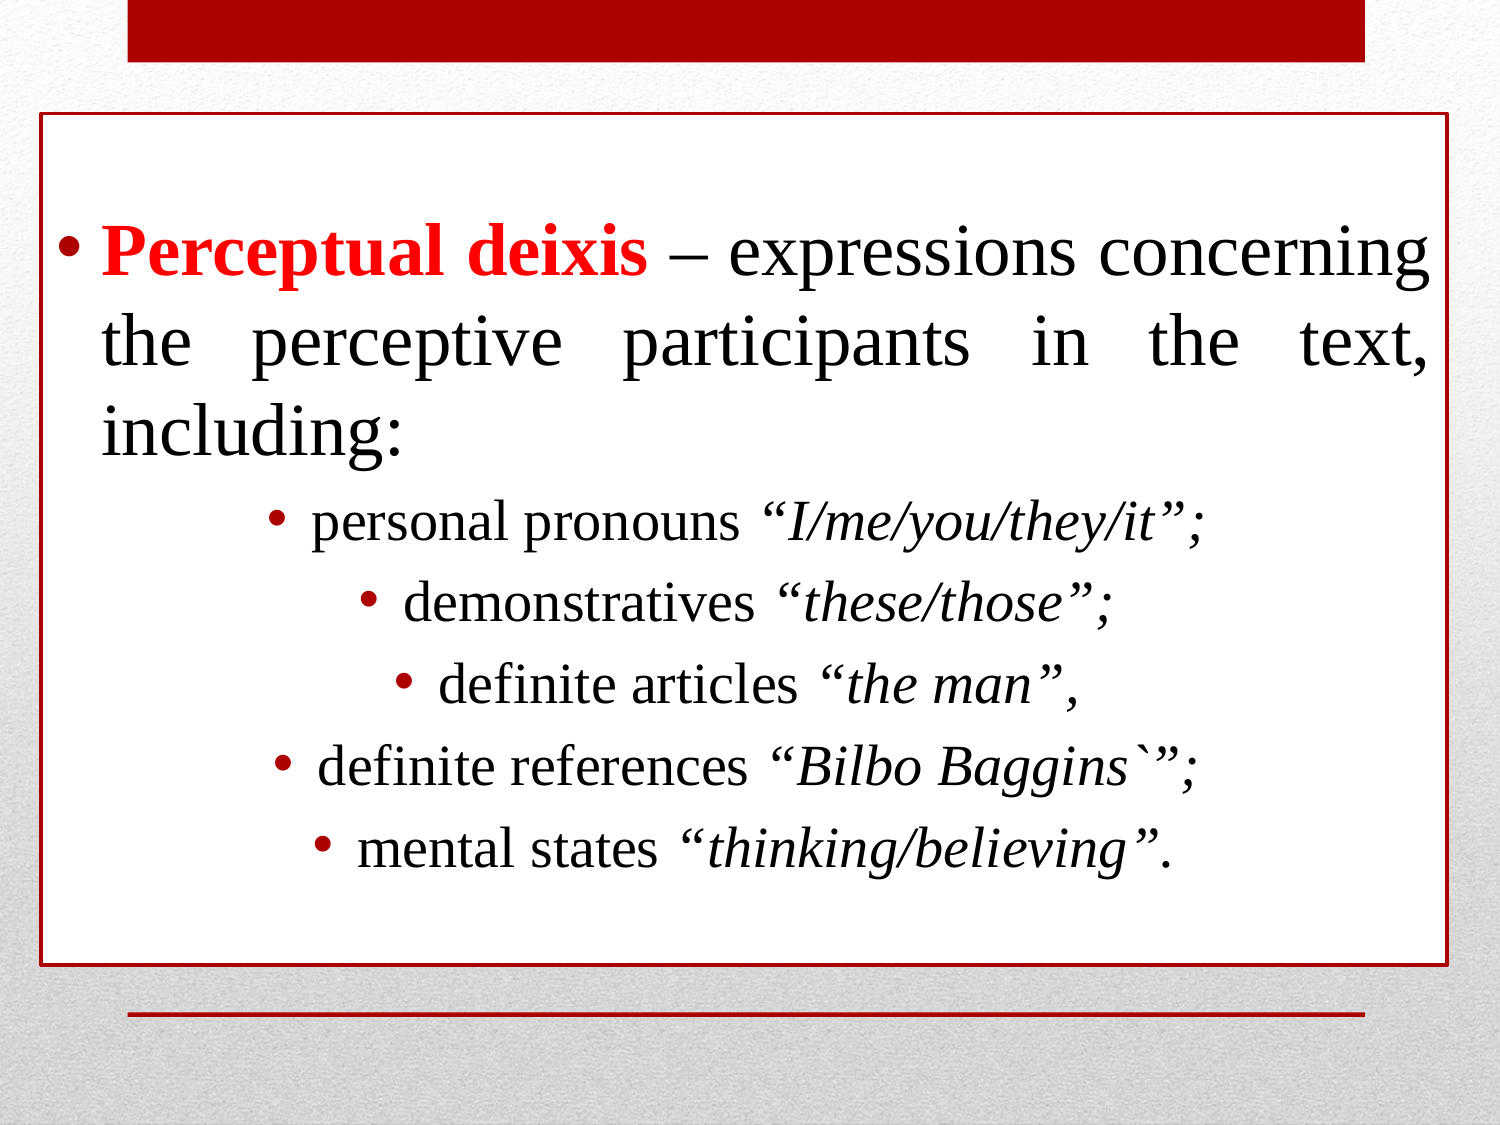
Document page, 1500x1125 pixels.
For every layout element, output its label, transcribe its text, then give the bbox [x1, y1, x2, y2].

list Perceptual deixis – expressions concerning the perceptive participants in the text, including: personal pronouns “I/me/you/they/it”; demonstratives “these/those”; definite articles “the man”, definite references “Bilbo Baggins`”; mental states “thinking/believing”. [39, 112, 1449, 967]
